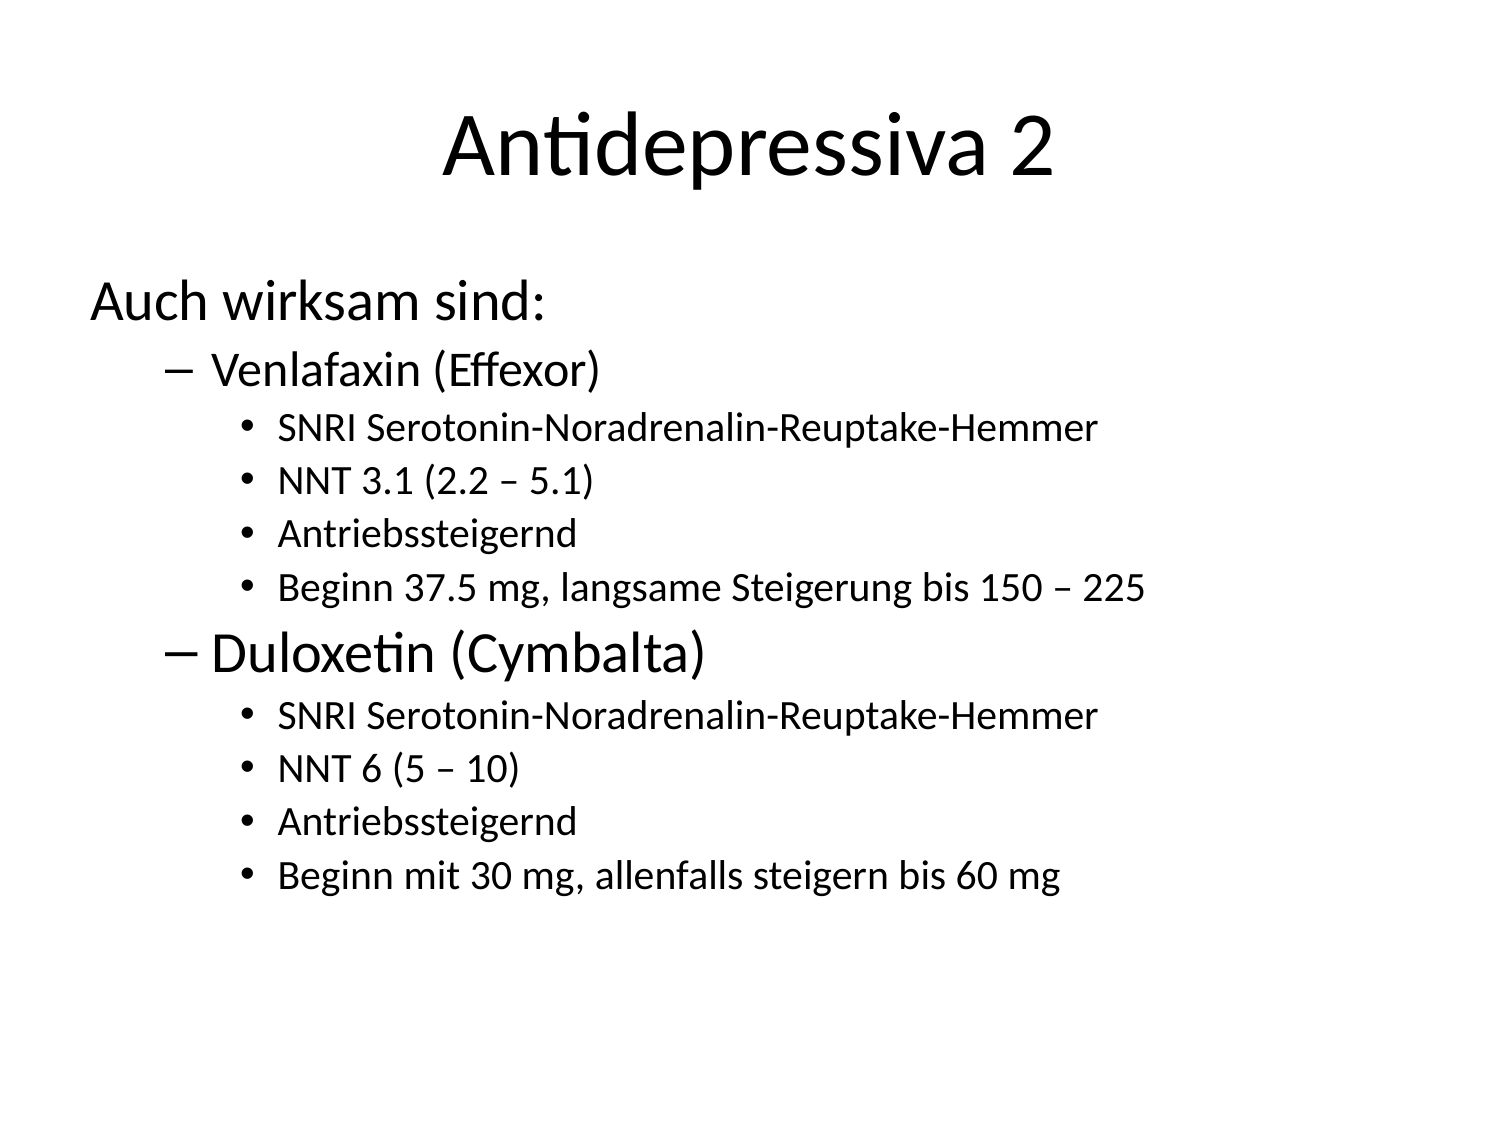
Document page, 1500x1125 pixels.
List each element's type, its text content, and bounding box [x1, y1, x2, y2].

title Antidepressiva 2 [75, 45, 1425, 233]
list Auch wirksam sind: Venlafaxin (Effexor) SNRI Serotonin-Noradrenalin-Reuptake-Hemmer NNT 3.1 (2.2 – 5.1) Antriebssteigernd Beginn 37.5 mg, langsame Steigerung bis 150 – 225 Duloxetin (Cymbalta) SNRI Serotonin-Noradrenalin-Reuptake-Hemmer NNT 6 (5 – 10) Antriebssteigernd Beginn mit 30 mg, allenfalls steigern bis 60 mg [75, 262, 1425, 1005]
